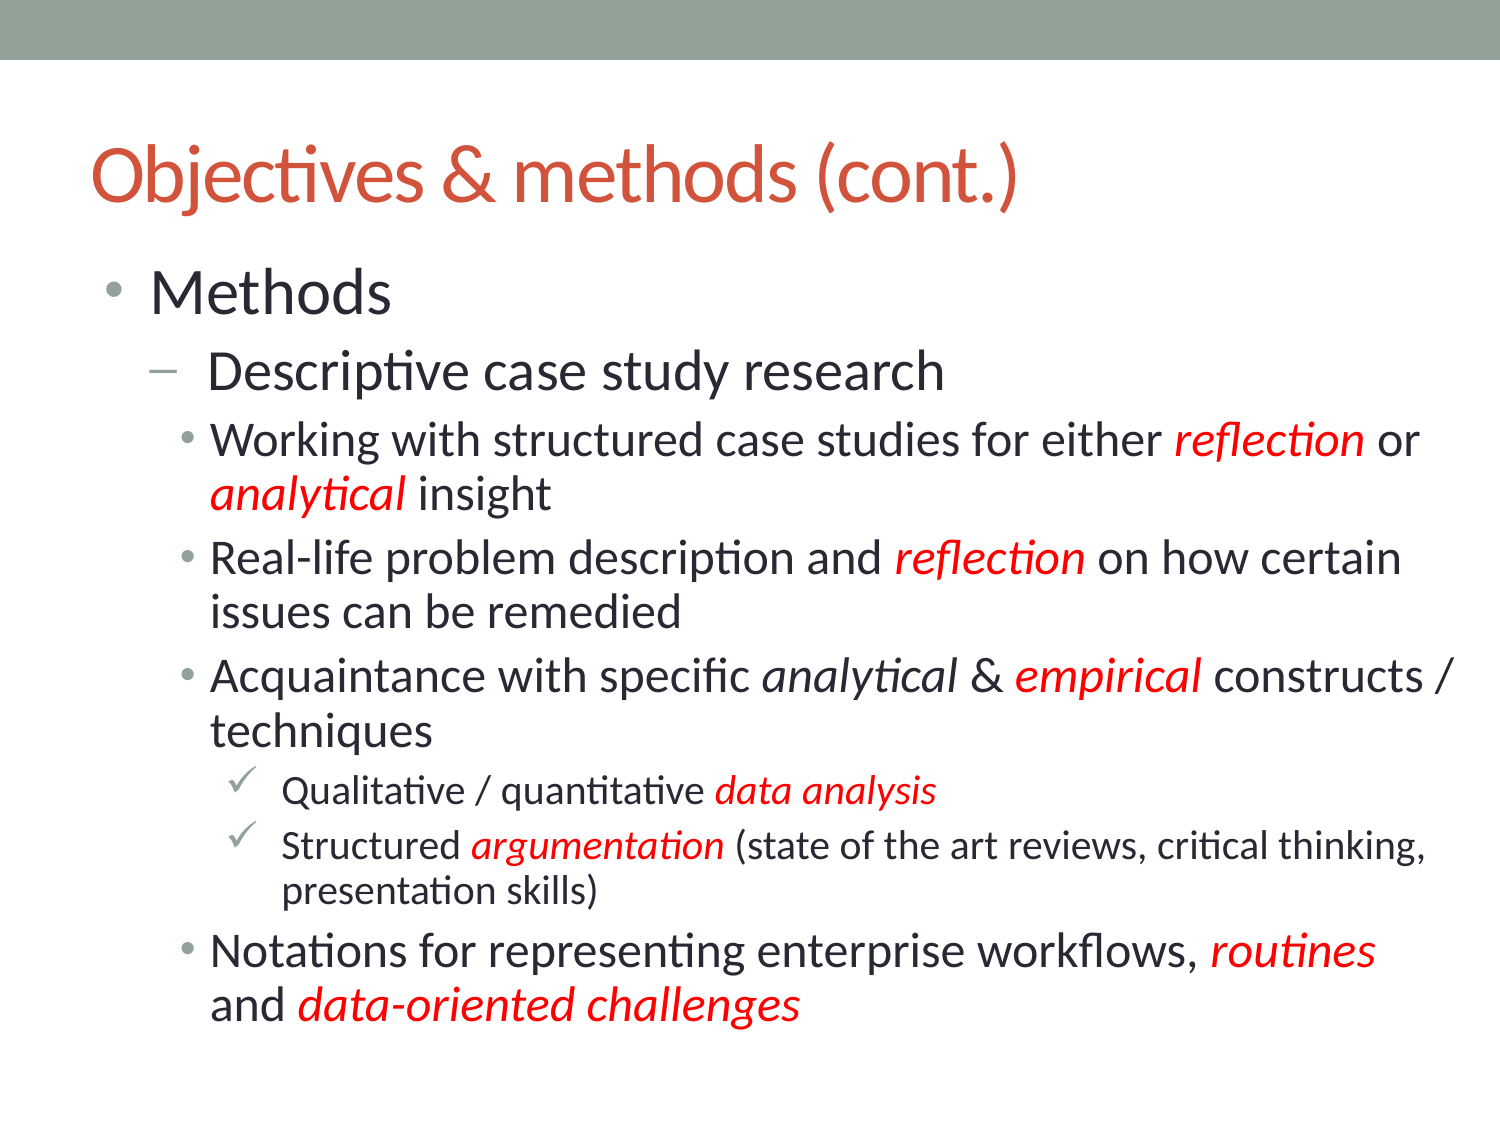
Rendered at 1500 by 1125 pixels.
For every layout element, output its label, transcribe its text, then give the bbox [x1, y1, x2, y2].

title Objectives & methods (cont.) [75, 87, 1425, 249]
list Methods Descriptive case study research Working with structured case studies for either reflection or analytical insight Real-life problem description and reflection on how certain issues can be remedied Acquaintance with specific analytical & empirical constructs / techniques Qualitative / quantitative data analysis Structured argumentation (state of the art reviews, critical thinking, presentation skills) Notations for representing enterprise workflows, routines and data-oriented challenges [75, 249, 1473, 1094]
